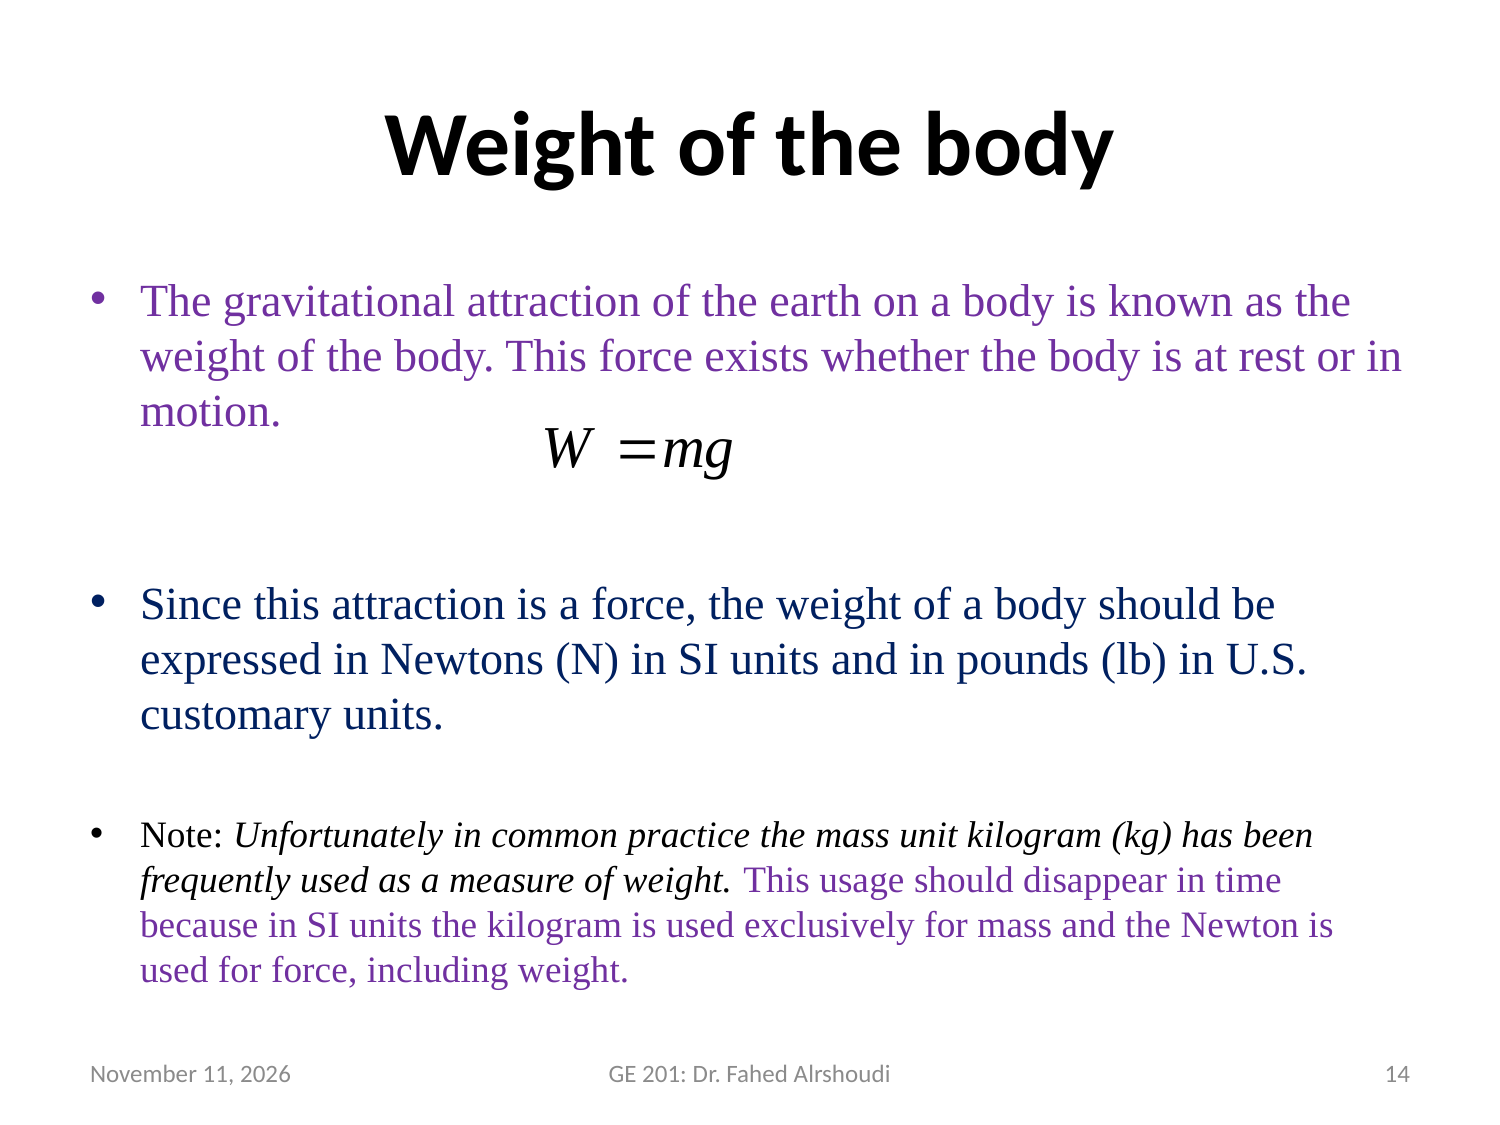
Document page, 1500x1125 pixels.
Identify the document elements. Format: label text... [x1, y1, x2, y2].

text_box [537, 412, 751, 492]
list The gravitational attraction of the earth on a body is known as the weight of the body. This force exists whether the body is at rest or in motion. Since this attraction is a force, the weight of a body should be expressed in Newtons (N) in SI units and in pounds (lb) in U.S. customary units. Note: Unfortunately in common practice the mass unit kilogram (kg) has been frequently used as a measure of weight. This usage should disappear in time because in SI units the kilogram is used exclusively for mass and the Newton is used for force, including weight. [75, 262, 1425, 1005]
slide_number 14 [1074, 1042, 1425, 1103]
title Weight of the body [75, 45, 1425, 233]
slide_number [75, 1042, 425, 1103]
footer GE 201: Dr. Fahed Alrshoudi [512, 1042, 988, 1103]
